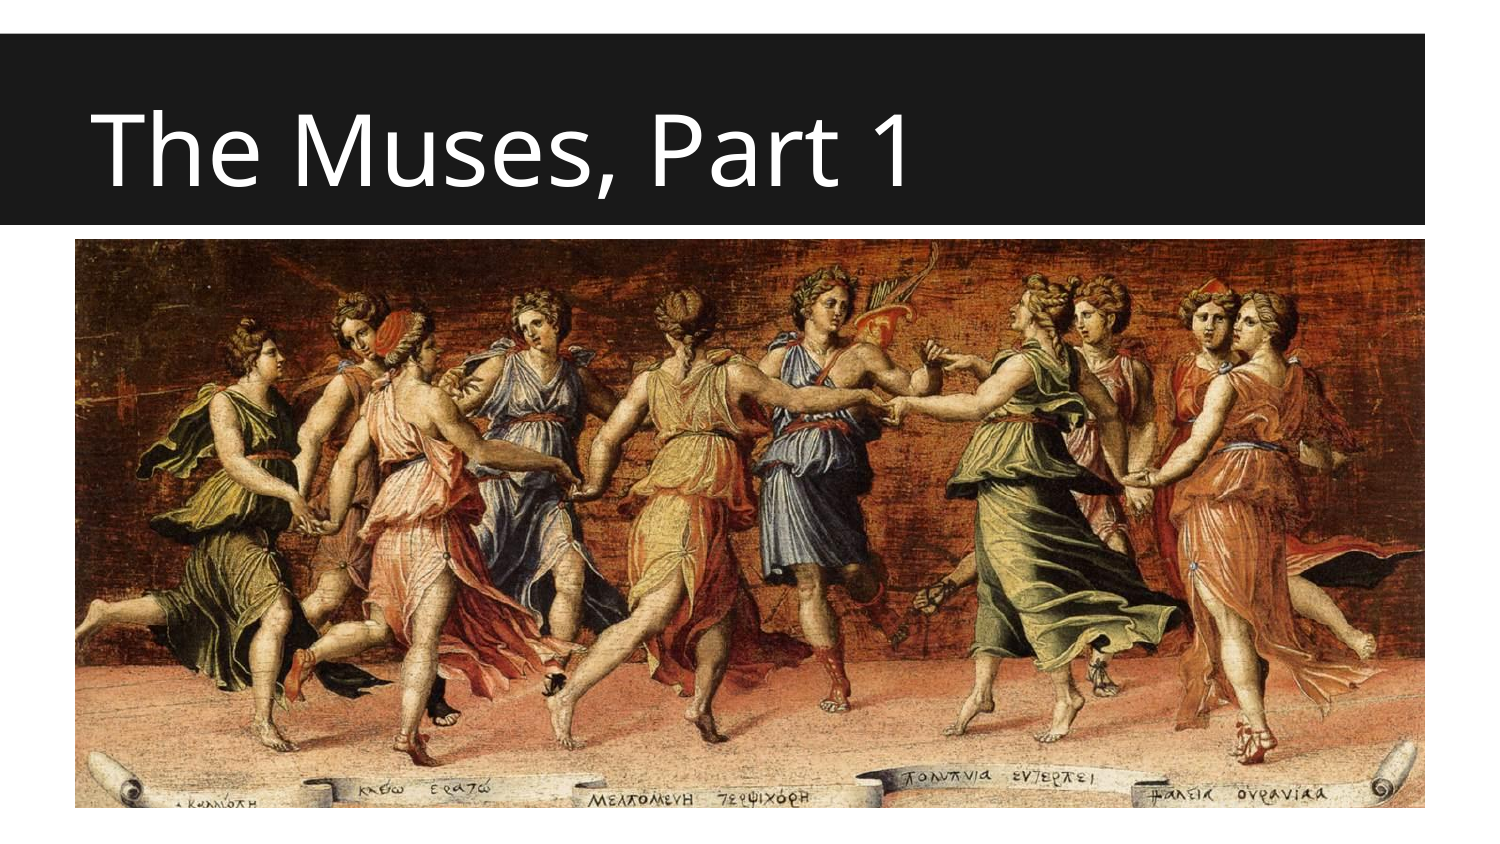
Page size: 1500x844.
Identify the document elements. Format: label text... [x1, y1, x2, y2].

title The Muses, Part 1 [75, 33, 1425, 221]
picture [74, 239, 1426, 809]
